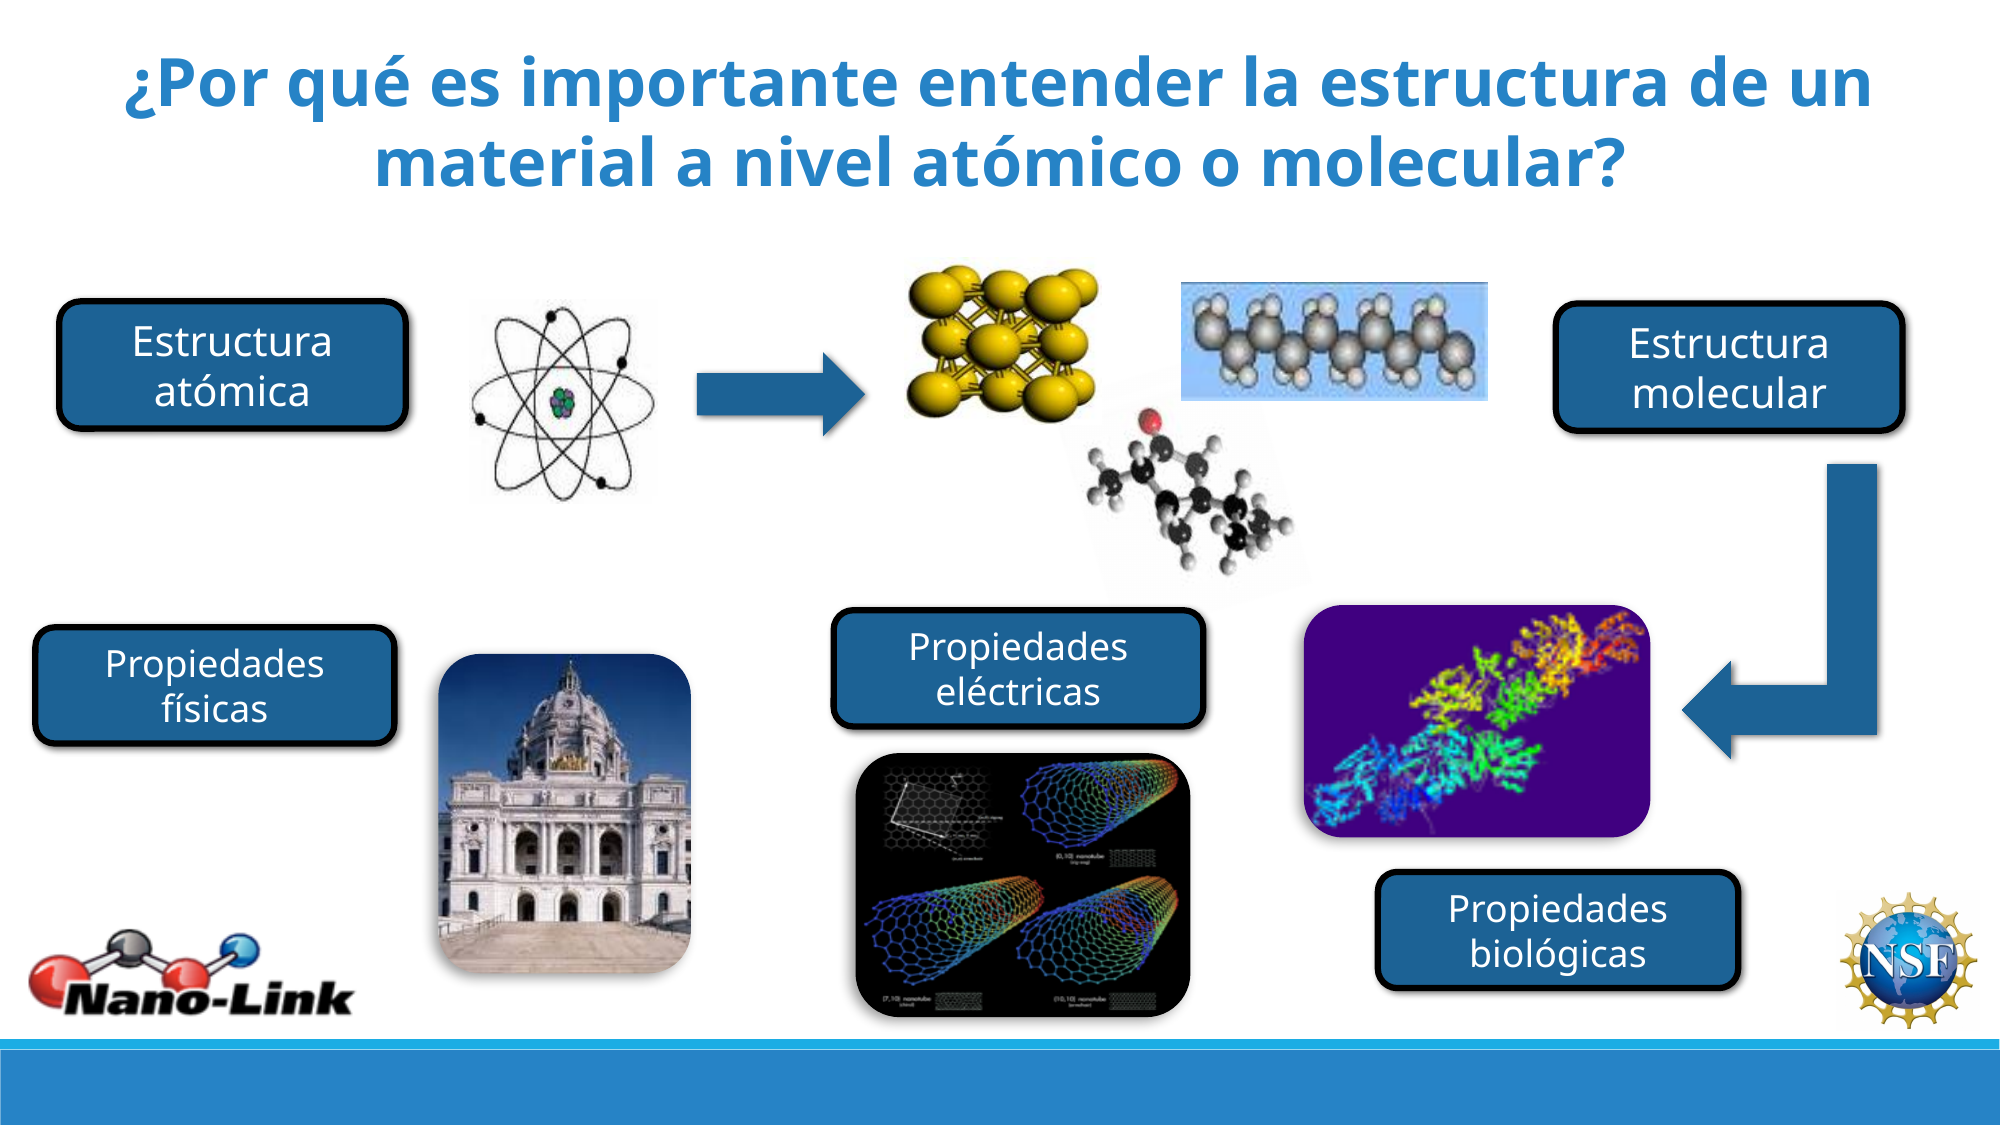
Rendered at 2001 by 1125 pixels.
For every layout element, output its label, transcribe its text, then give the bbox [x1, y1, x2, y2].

picture [1835, 889, 1981, 1032]
text_box Estructura atómica [59, 301, 406, 429]
text_box Propiedades eléctricas [833, 610, 1204, 727]
picture [903, 257, 1488, 615]
picture [854, 752, 1191, 1018]
text_box ¿Por qué es importante entender la estructura de un material a nivel atómico o molecular? [20, 32, 1980, 207]
text_box Estructura molecular [1555, 303, 1903, 431]
picture [437, 653, 692, 974]
picture [468, 299, 658, 505]
text_box [1682, 464, 1877, 759]
picture [1303, 604, 1651, 838]
picture [19, 916, 374, 1032]
text_box Propiedades físicas [35, 627, 395, 744]
text_box [696, 352, 866, 437]
text_box Propiedades biológicas [1377, 871, 1739, 989]
